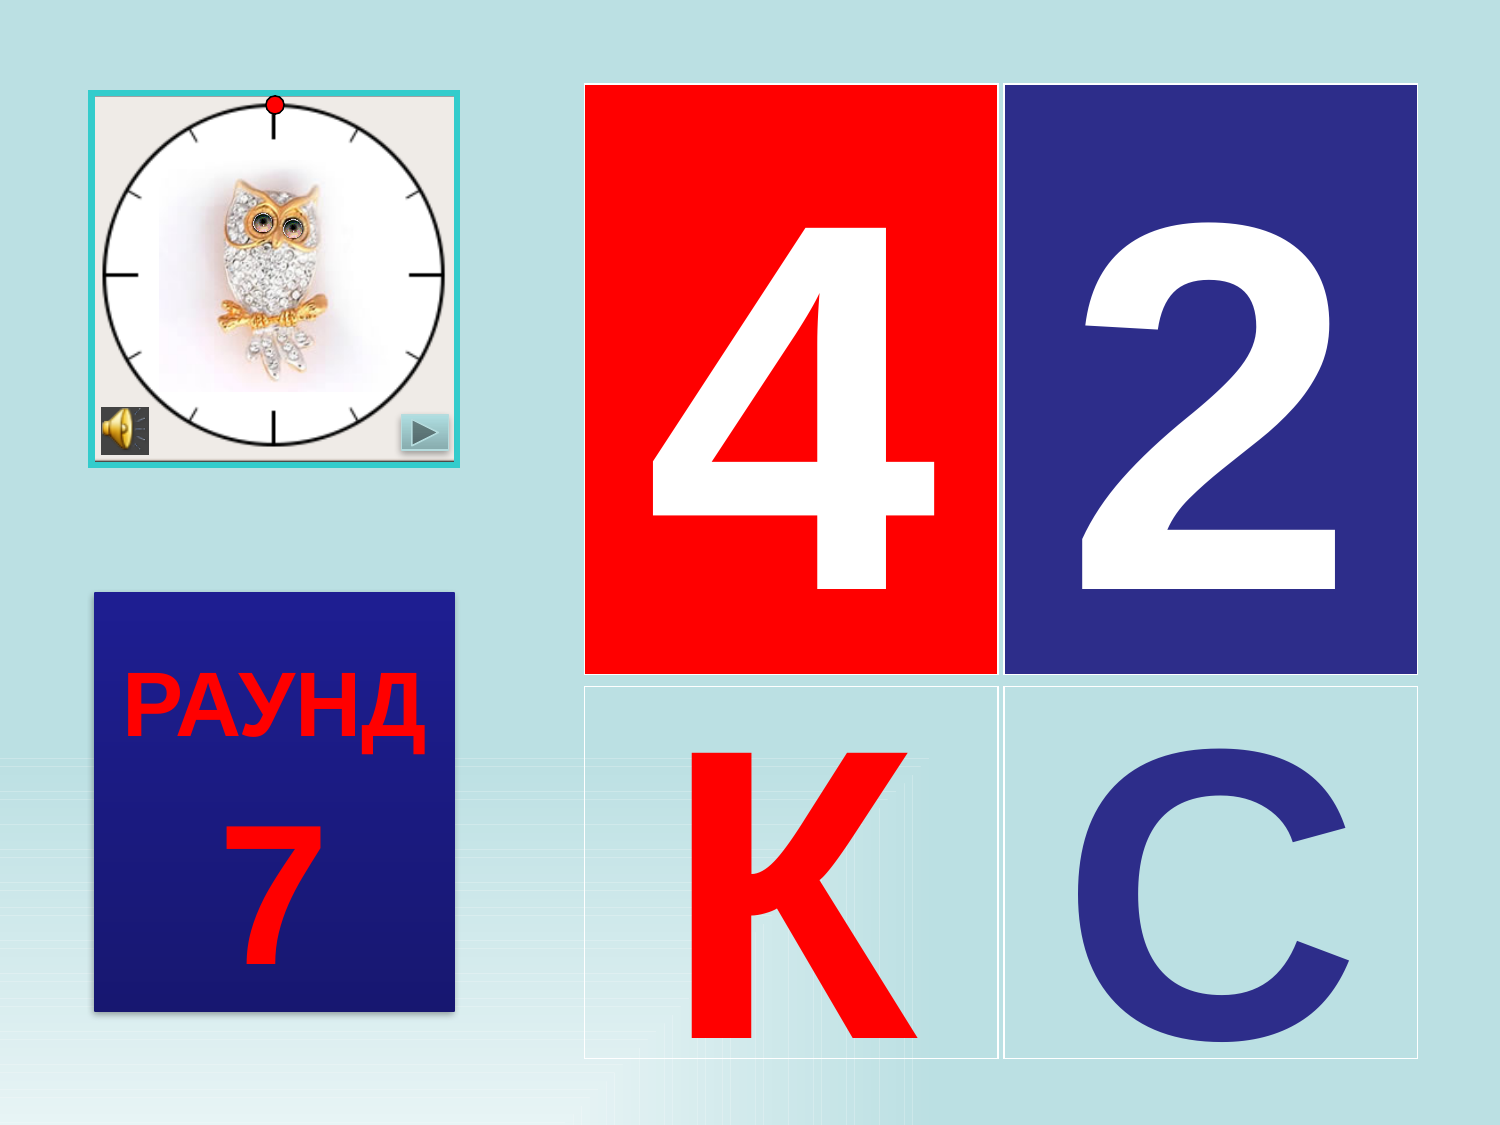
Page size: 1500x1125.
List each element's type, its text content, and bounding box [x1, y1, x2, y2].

text_box РАУНД 7 [94, 592, 455, 1012]
picture [95, 96, 454, 462]
text_box К [584, 686, 998, 1059]
text_box С [1004, 686, 1418, 1059]
text_box 4 [584, 84, 999, 675]
text_box 2 [1004, 84, 1418, 675]
